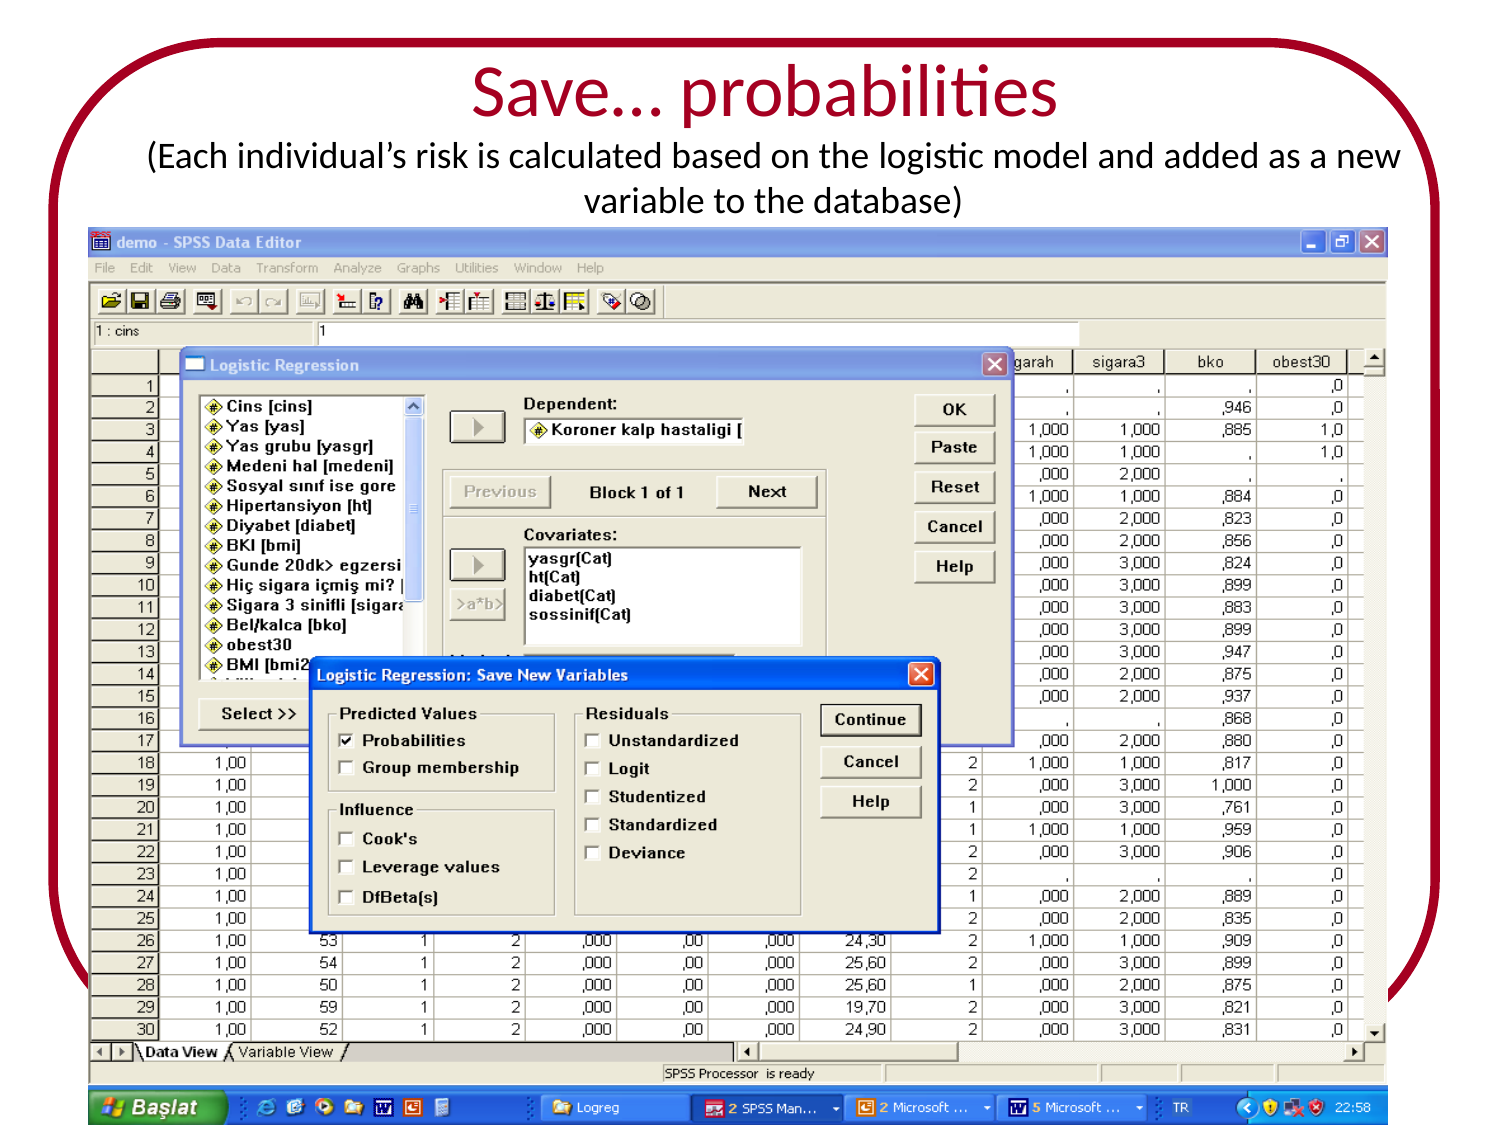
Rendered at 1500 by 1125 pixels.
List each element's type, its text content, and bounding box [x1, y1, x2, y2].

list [88, 226, 1388, 1125]
title Save… probabilities (Each individual’s risk is calculated based on the logistic model and added as a new variable to the database) [100, 66, 1448, 197]
